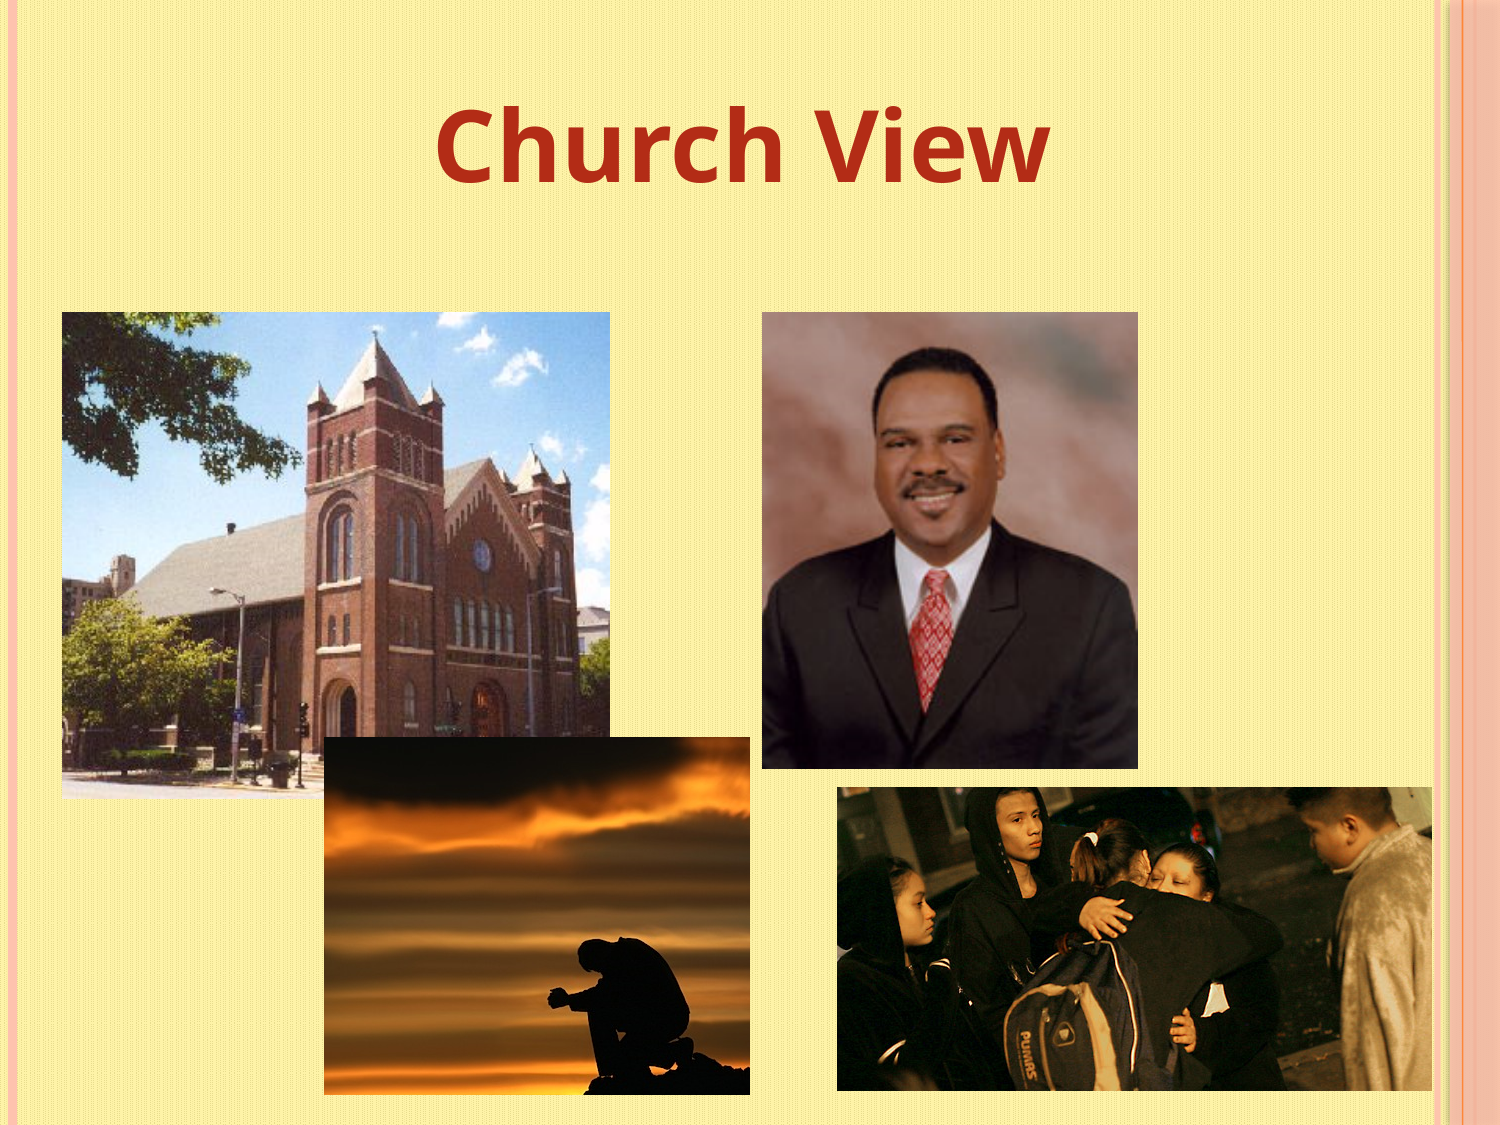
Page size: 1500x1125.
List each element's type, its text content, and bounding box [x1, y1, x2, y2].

text_box Church View [162, 75, 1323, 210]
picture [836, 786, 1432, 1091]
picture [761, 311, 1138, 770]
picture [61, 311, 751, 1096]
